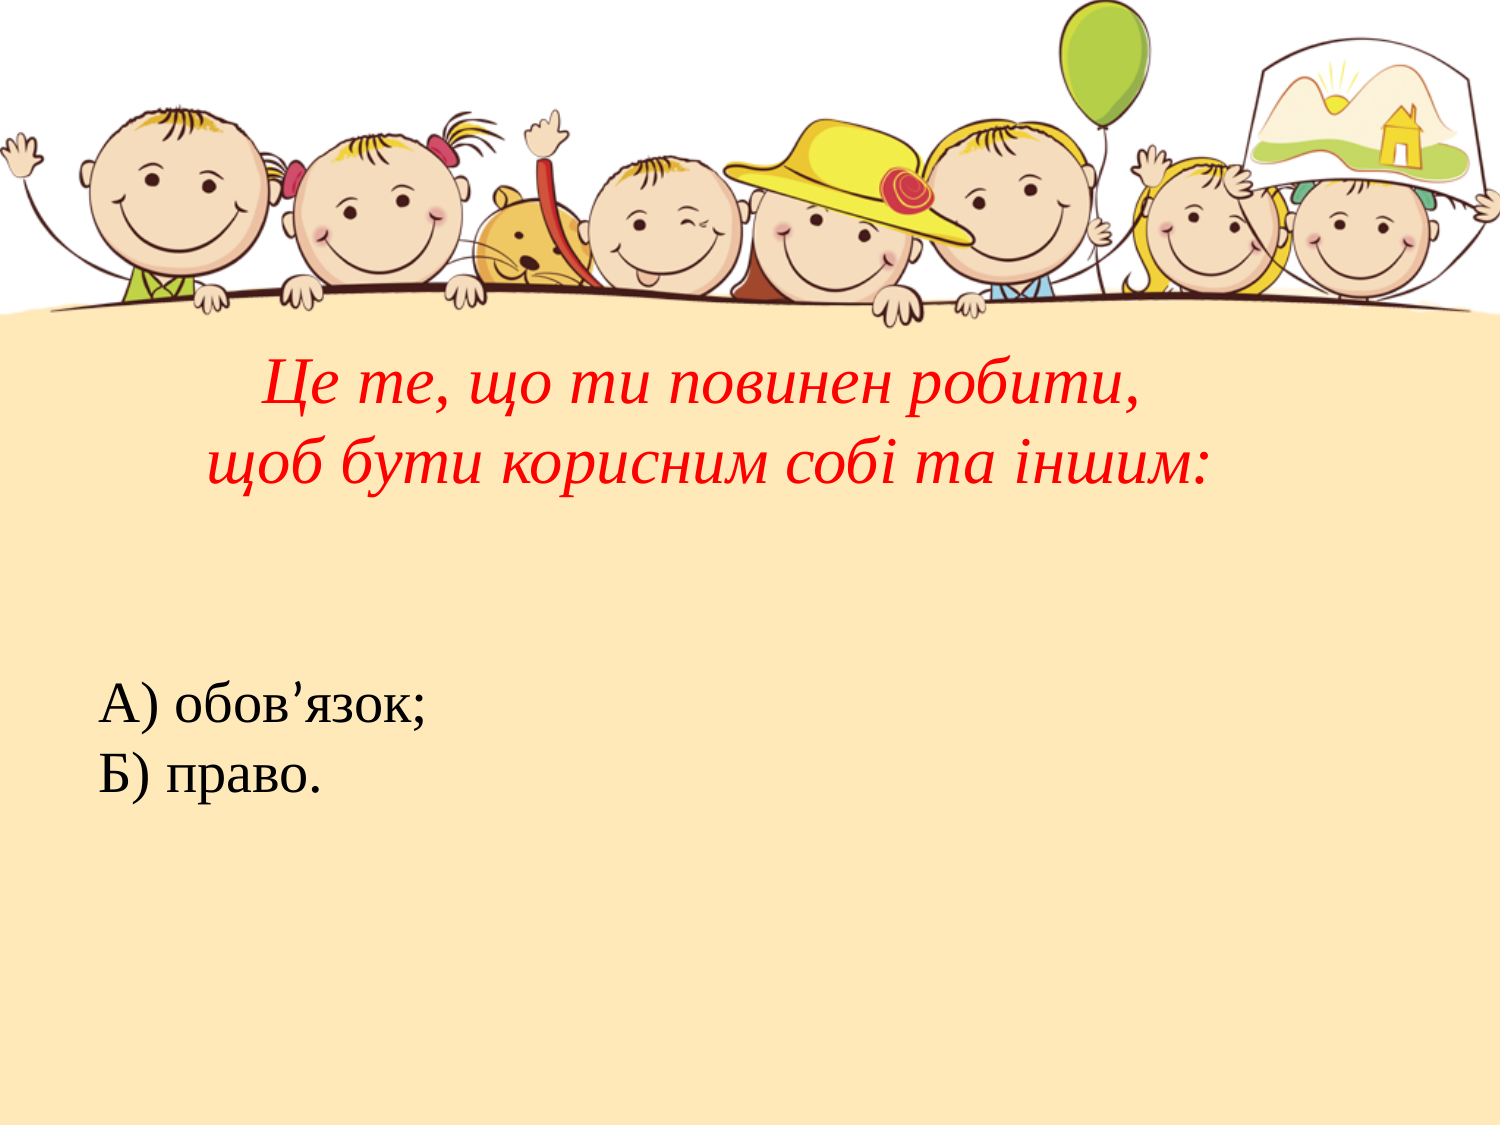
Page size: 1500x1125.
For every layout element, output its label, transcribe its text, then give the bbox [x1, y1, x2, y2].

picture [0, 0, 1500, 1125]
text_box А) обов’язок; Б) право. [83, 657, 444, 812]
text_box Це те, що ти повинен робити, щоб бути корисним собі та іншим: [191, 328, 1231, 504]
